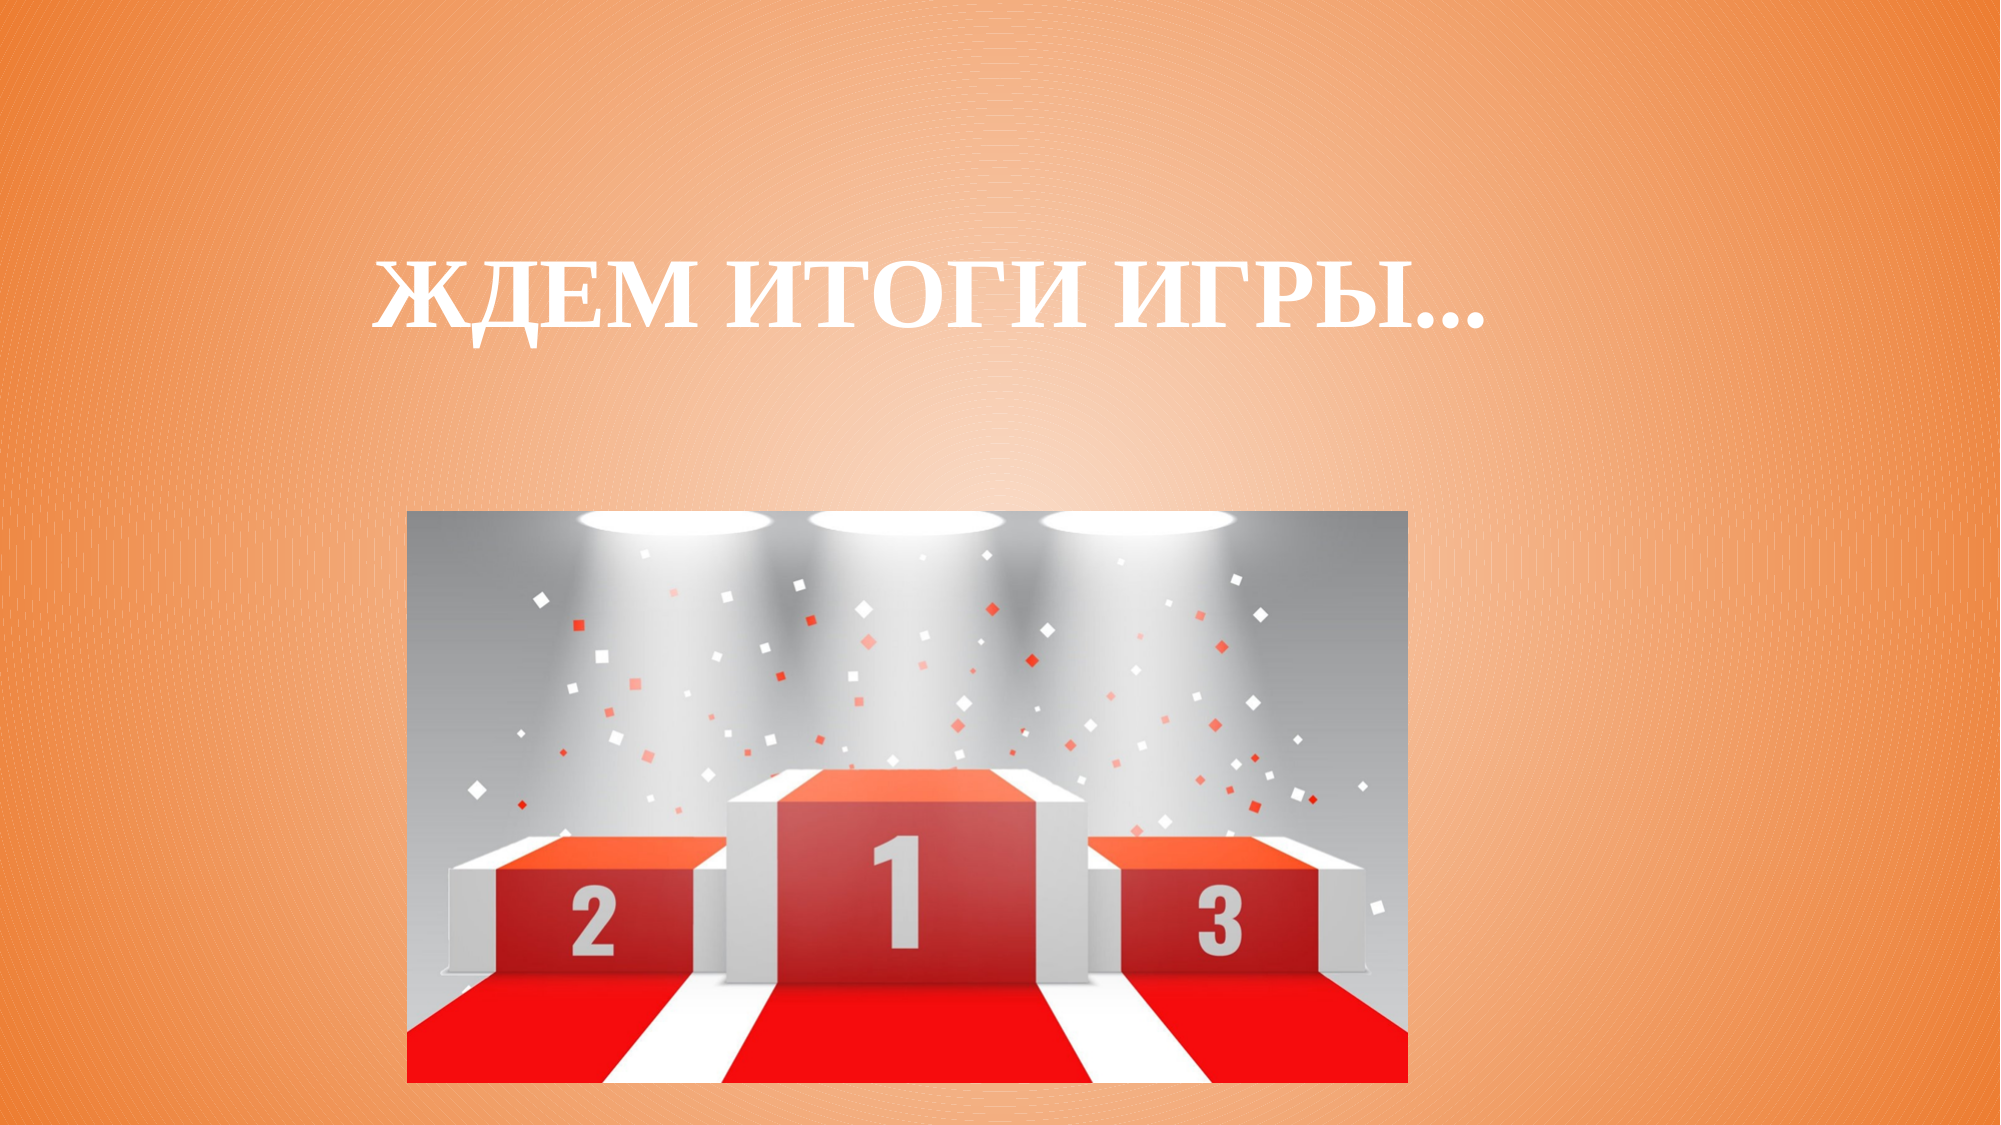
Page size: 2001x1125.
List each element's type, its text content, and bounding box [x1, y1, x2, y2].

picture [407, 511, 1408, 1083]
title ЖДЕМ ИТОГИ ИГРЫ... [357, 0, 1626, 590]
